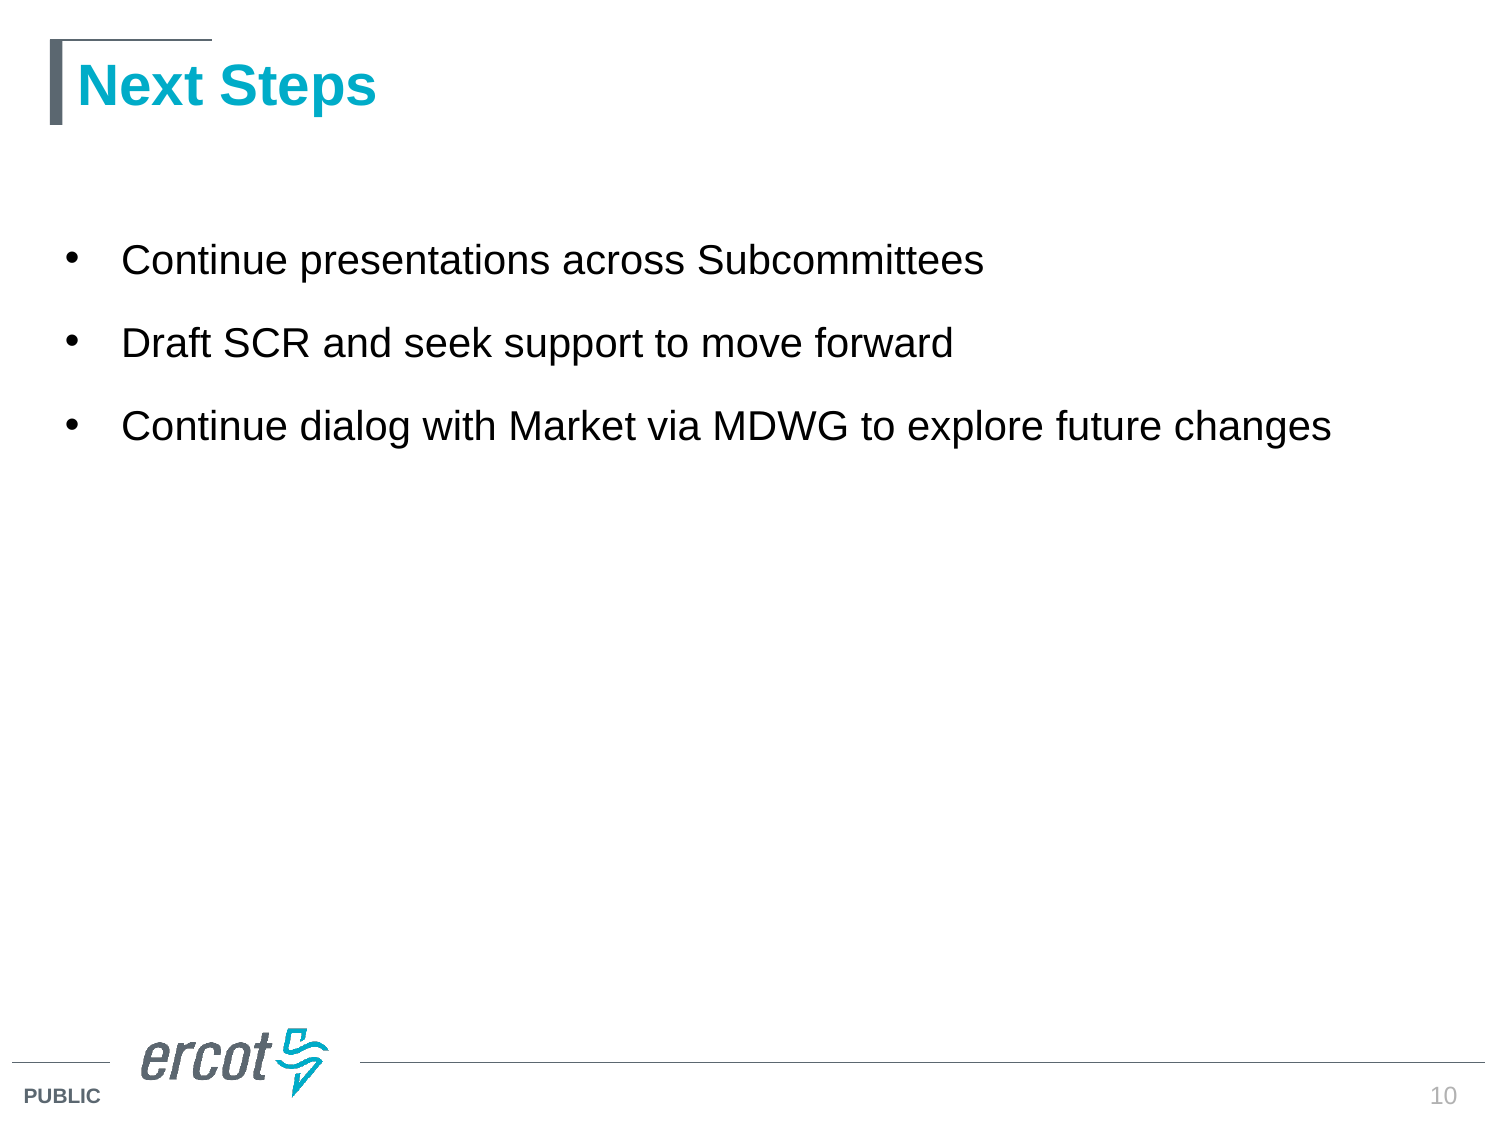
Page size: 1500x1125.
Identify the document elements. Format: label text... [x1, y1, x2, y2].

title Next Steps [62, 39, 1450, 125]
picture [137, 1024, 332, 1100]
list Continue presentations across Subcommittees Draft SCR and seek support to move forward Continue dialog with Market via MDWG to explore future changes [50, 200, 1450, 1000]
slide_number 10 [1400, 1076, 1488, 1113]
